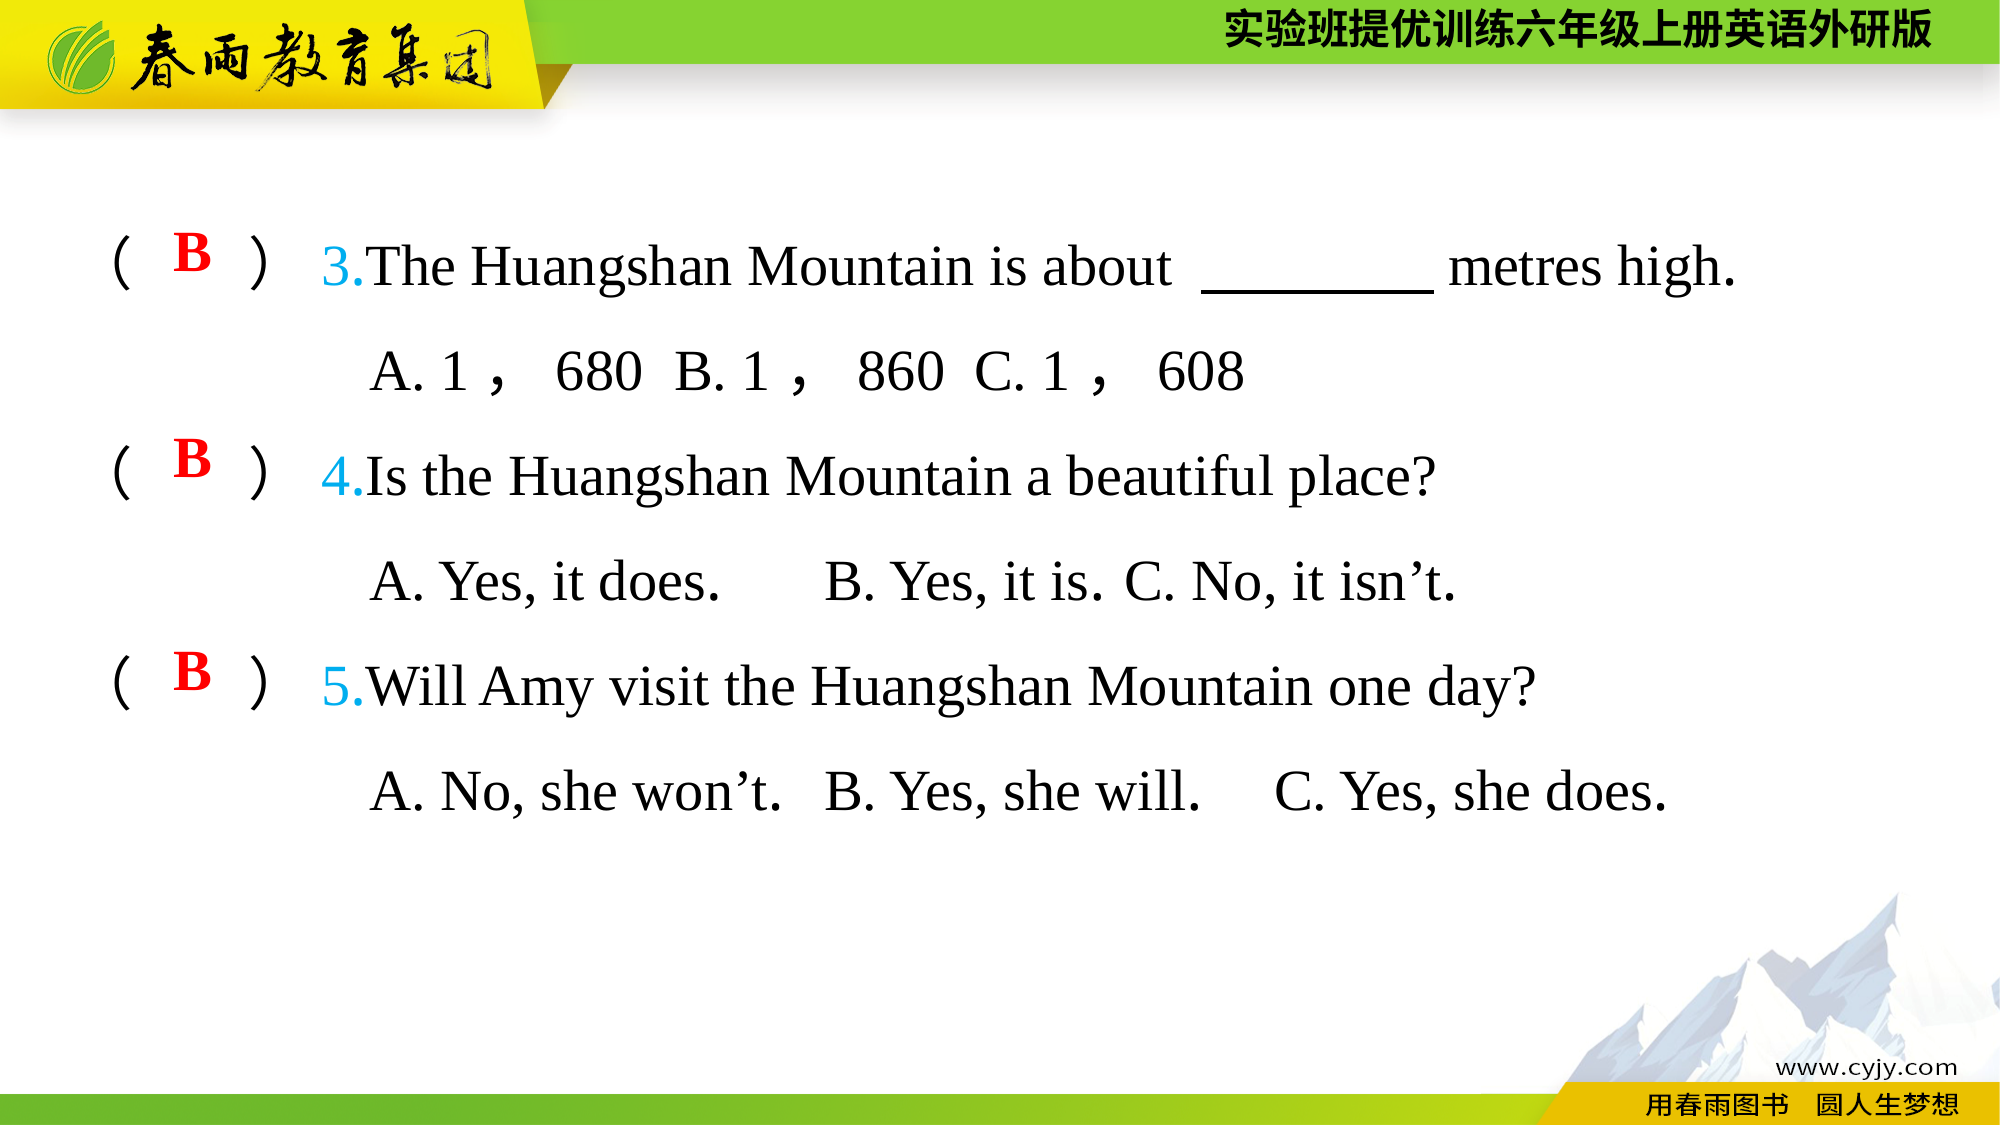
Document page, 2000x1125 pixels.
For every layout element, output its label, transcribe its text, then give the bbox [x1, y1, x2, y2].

text_box B [158, 205, 228, 291]
picture [0, 0, 2000, 1125]
text_box B [158, 624, 228, 710]
list （ ）3.The Huangshan Mountain is about metres high. A. 1，680 B. 1，860 C. 1，608 （ ）4.Is the Huangshan Mountain a beautiful place? A. Yes, it does. B. Yes, it is. C. No, it isn’t. （ ）5.Will Amy visit the Huangshan Mountain one day? A. No, she won’t. B. Yes, she will. C. Yes, she does. [59, 184, 1944, 823]
text_box B [158, 411, 228, 497]
